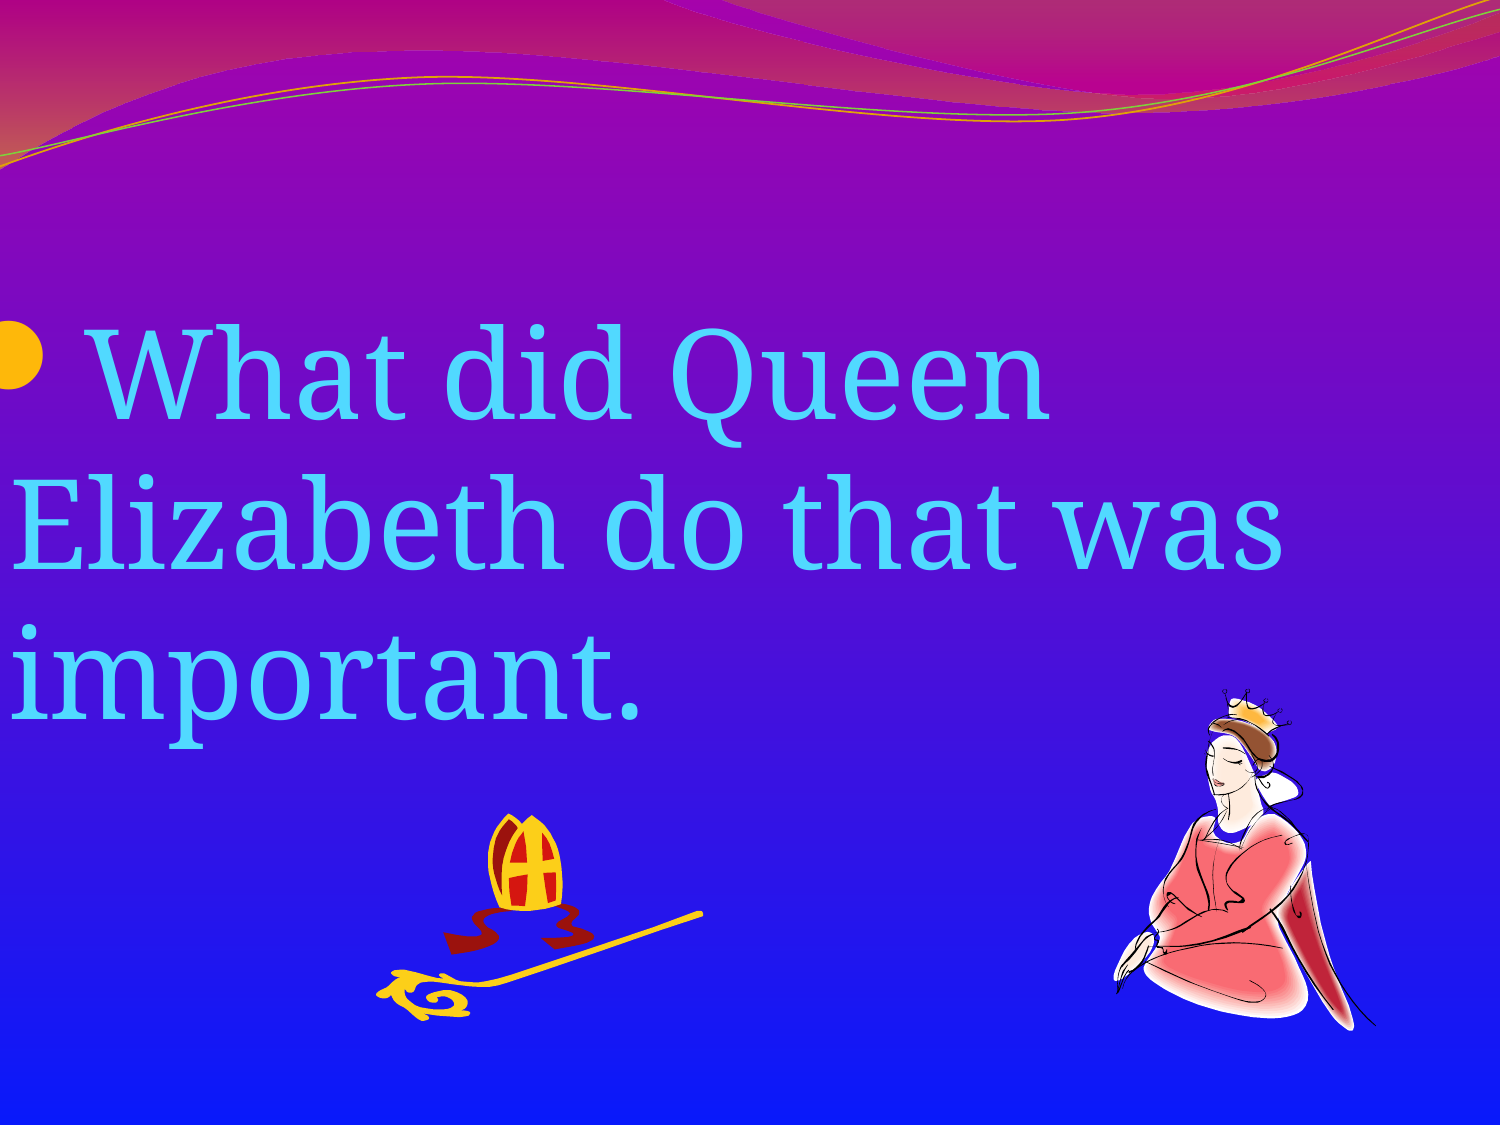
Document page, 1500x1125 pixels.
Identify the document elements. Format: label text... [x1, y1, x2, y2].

list What did Queen Elizabeth do that was important. [0, 287, 1375, 1125]
picture [1112, 687, 1378, 1032]
picture [374, 812, 705, 1023]
